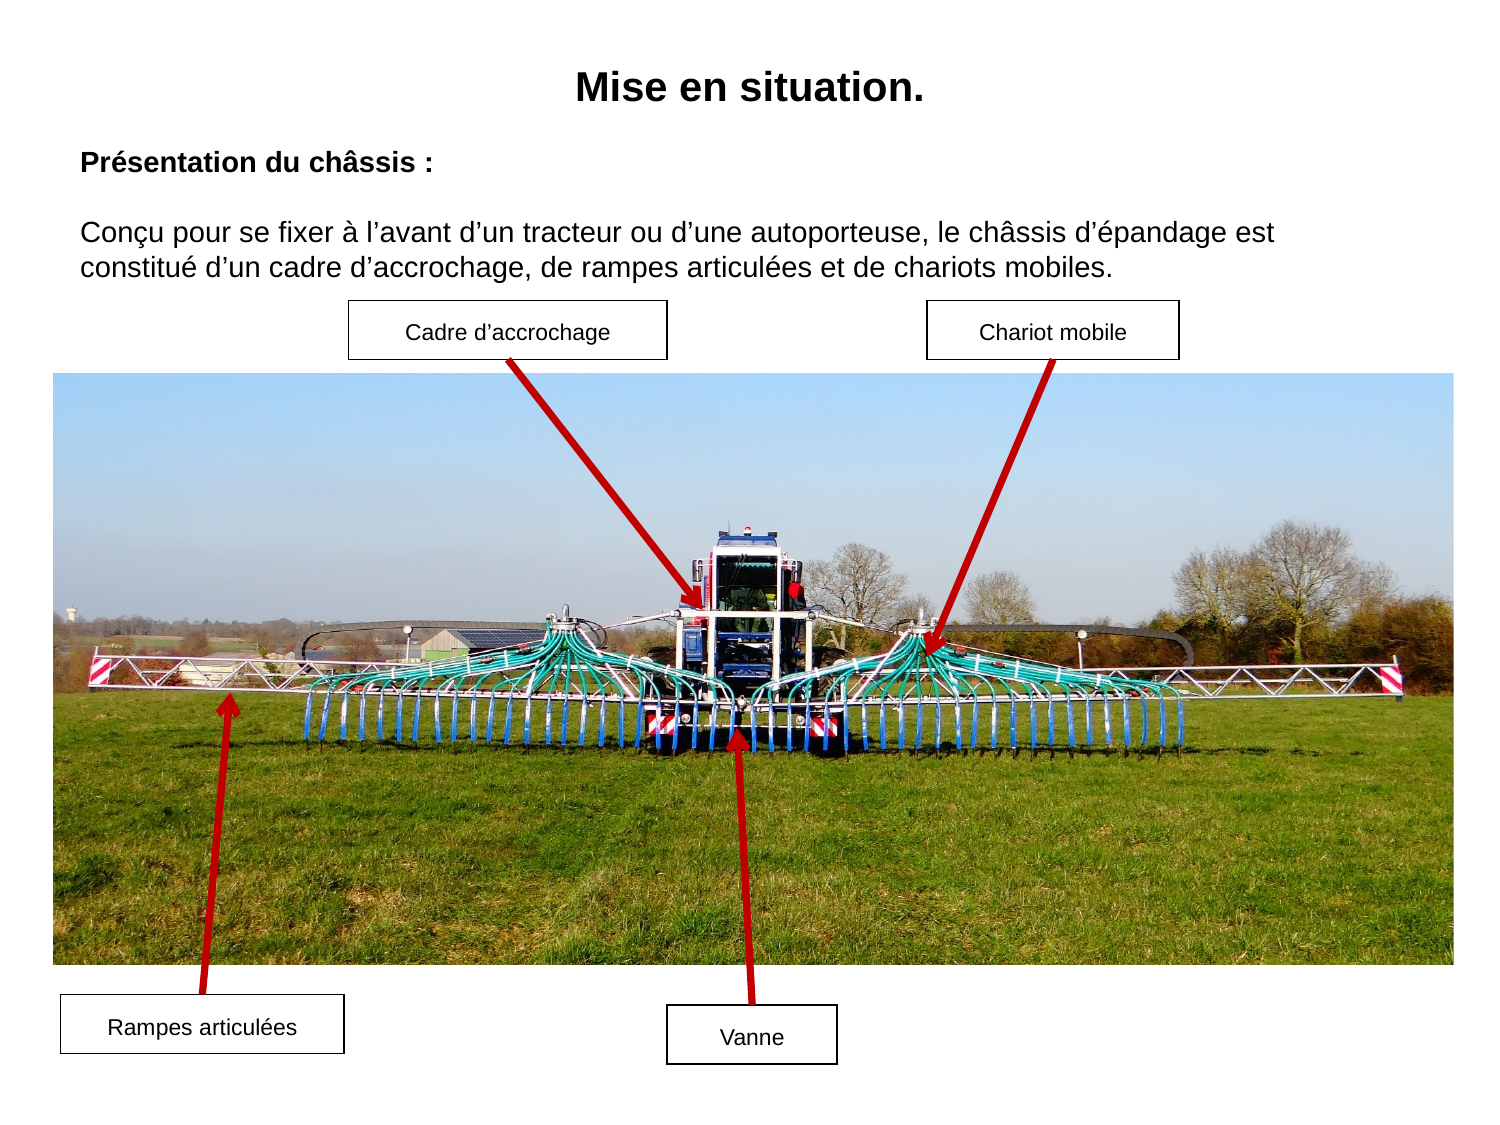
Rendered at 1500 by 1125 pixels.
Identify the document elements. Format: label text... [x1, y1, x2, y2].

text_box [926, 359, 1054, 658]
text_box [736, 727, 753, 1006]
text_box Cadre d’accrochage [348, 300, 668, 360]
text_box Chariot mobile [927, 300, 1180, 360]
title Mise en situation. [75, 45, 1425, 126]
text_box Rampes articulées [60, 994, 345, 1054]
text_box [202, 692, 231, 995]
text_box Vanne [667, 1004, 838, 1064]
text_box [507, 359, 703, 610]
picture [52, 373, 1454, 965]
text_box Présentation du châssis : Conçu pour se fixer à l’avant d’un tracteur ou d’une autoporteuse, le châssis d’épandage est constitué d’un cadre d’accrochage, de rampes articulées et de chariots mobiles. [64, 172, 1414, 253]
